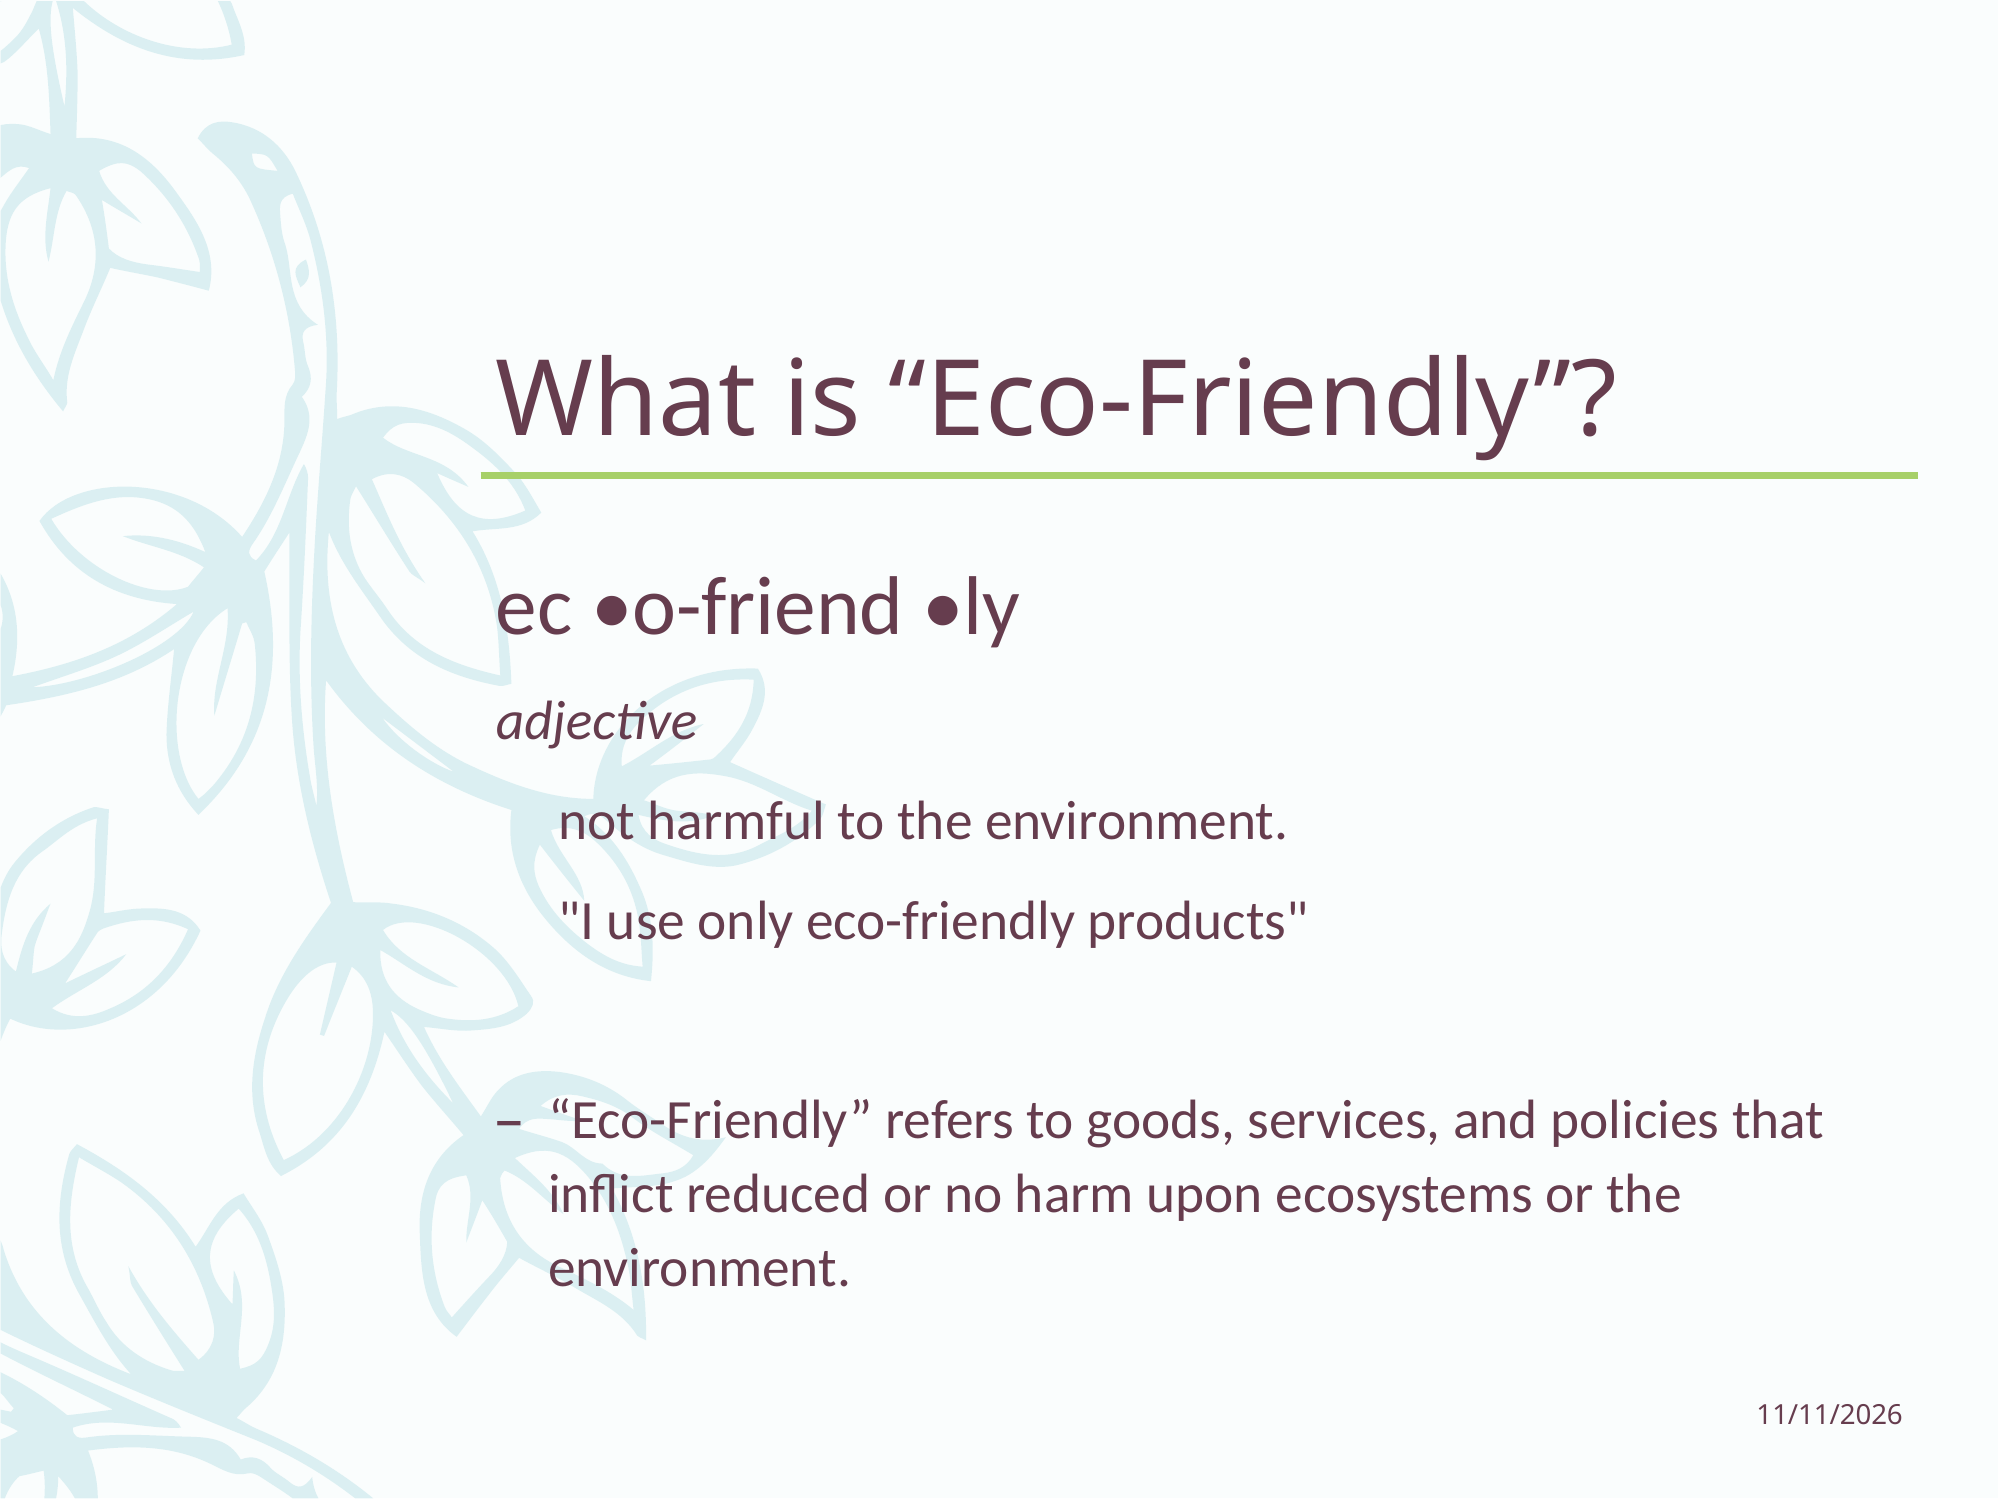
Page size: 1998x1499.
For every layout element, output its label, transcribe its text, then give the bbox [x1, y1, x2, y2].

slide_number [1468, 1375, 1918, 1456]
title What is “Eco-Friendly”? [480, 328, 1939, 470]
list ec •o-friend •ly adjective not harmful to the environment. "I use only eco-friendly products" “Eco-Friendly” refers to goods, services, and policies that inflict reduced or no harm upon ecosystems or the environment. [480, 532, 1918, 1331]
